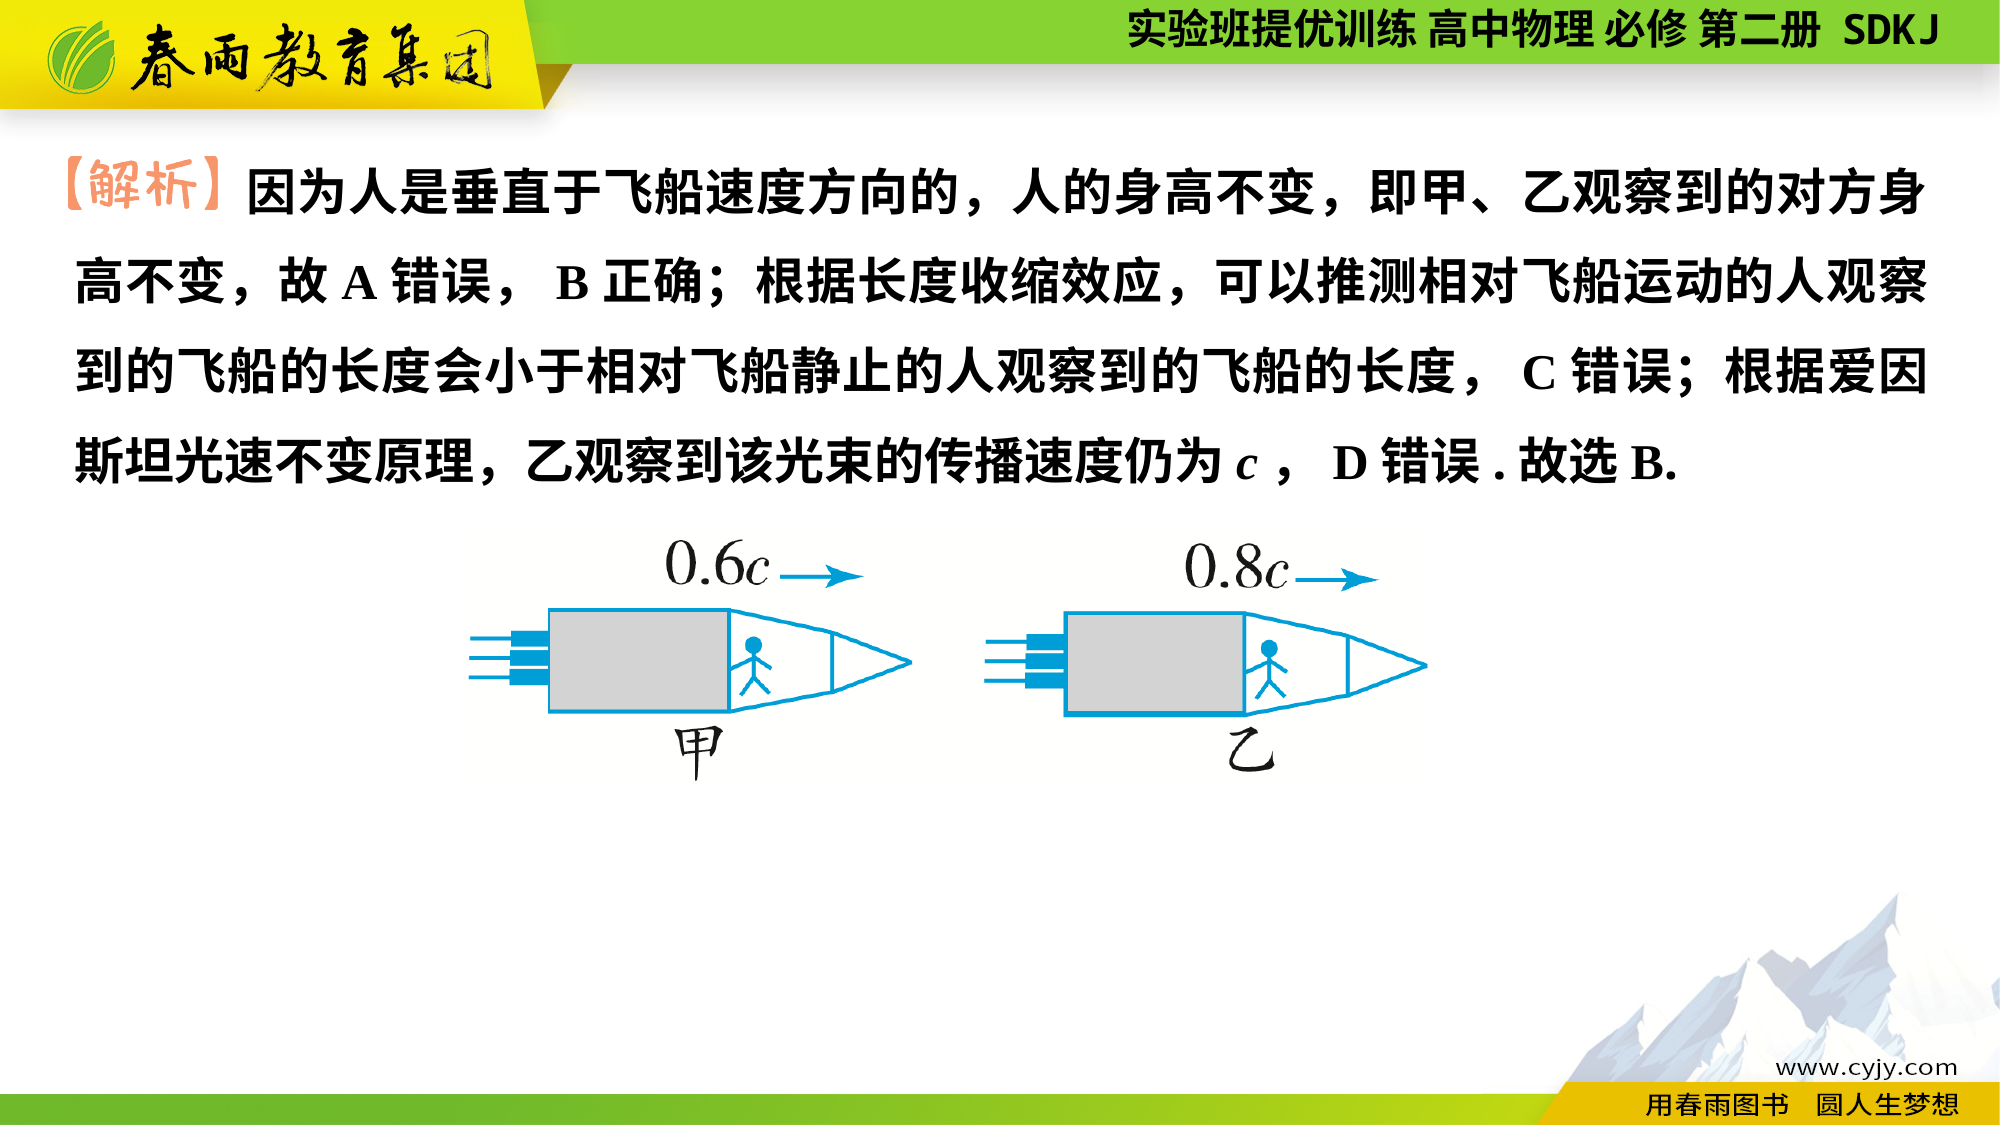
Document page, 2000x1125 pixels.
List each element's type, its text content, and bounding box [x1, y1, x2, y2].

picture [0, 0, 2000, 1125]
list 因为人是垂直于飞船速度方向的，人的身高不变，即甲、乙观察到的对方身高不变，故A错误，B正确；根据长度收缩效应，可以推测相对飞船运动的人观察到的飞船的长度会小于相对飞船静止的人观察到的飞船的长度，C错误；根据爱因斯坦光速不变原理，乙观察到该光束的传播速度仍为c，D错误.故选B. [59, 122, 1944, 490]
